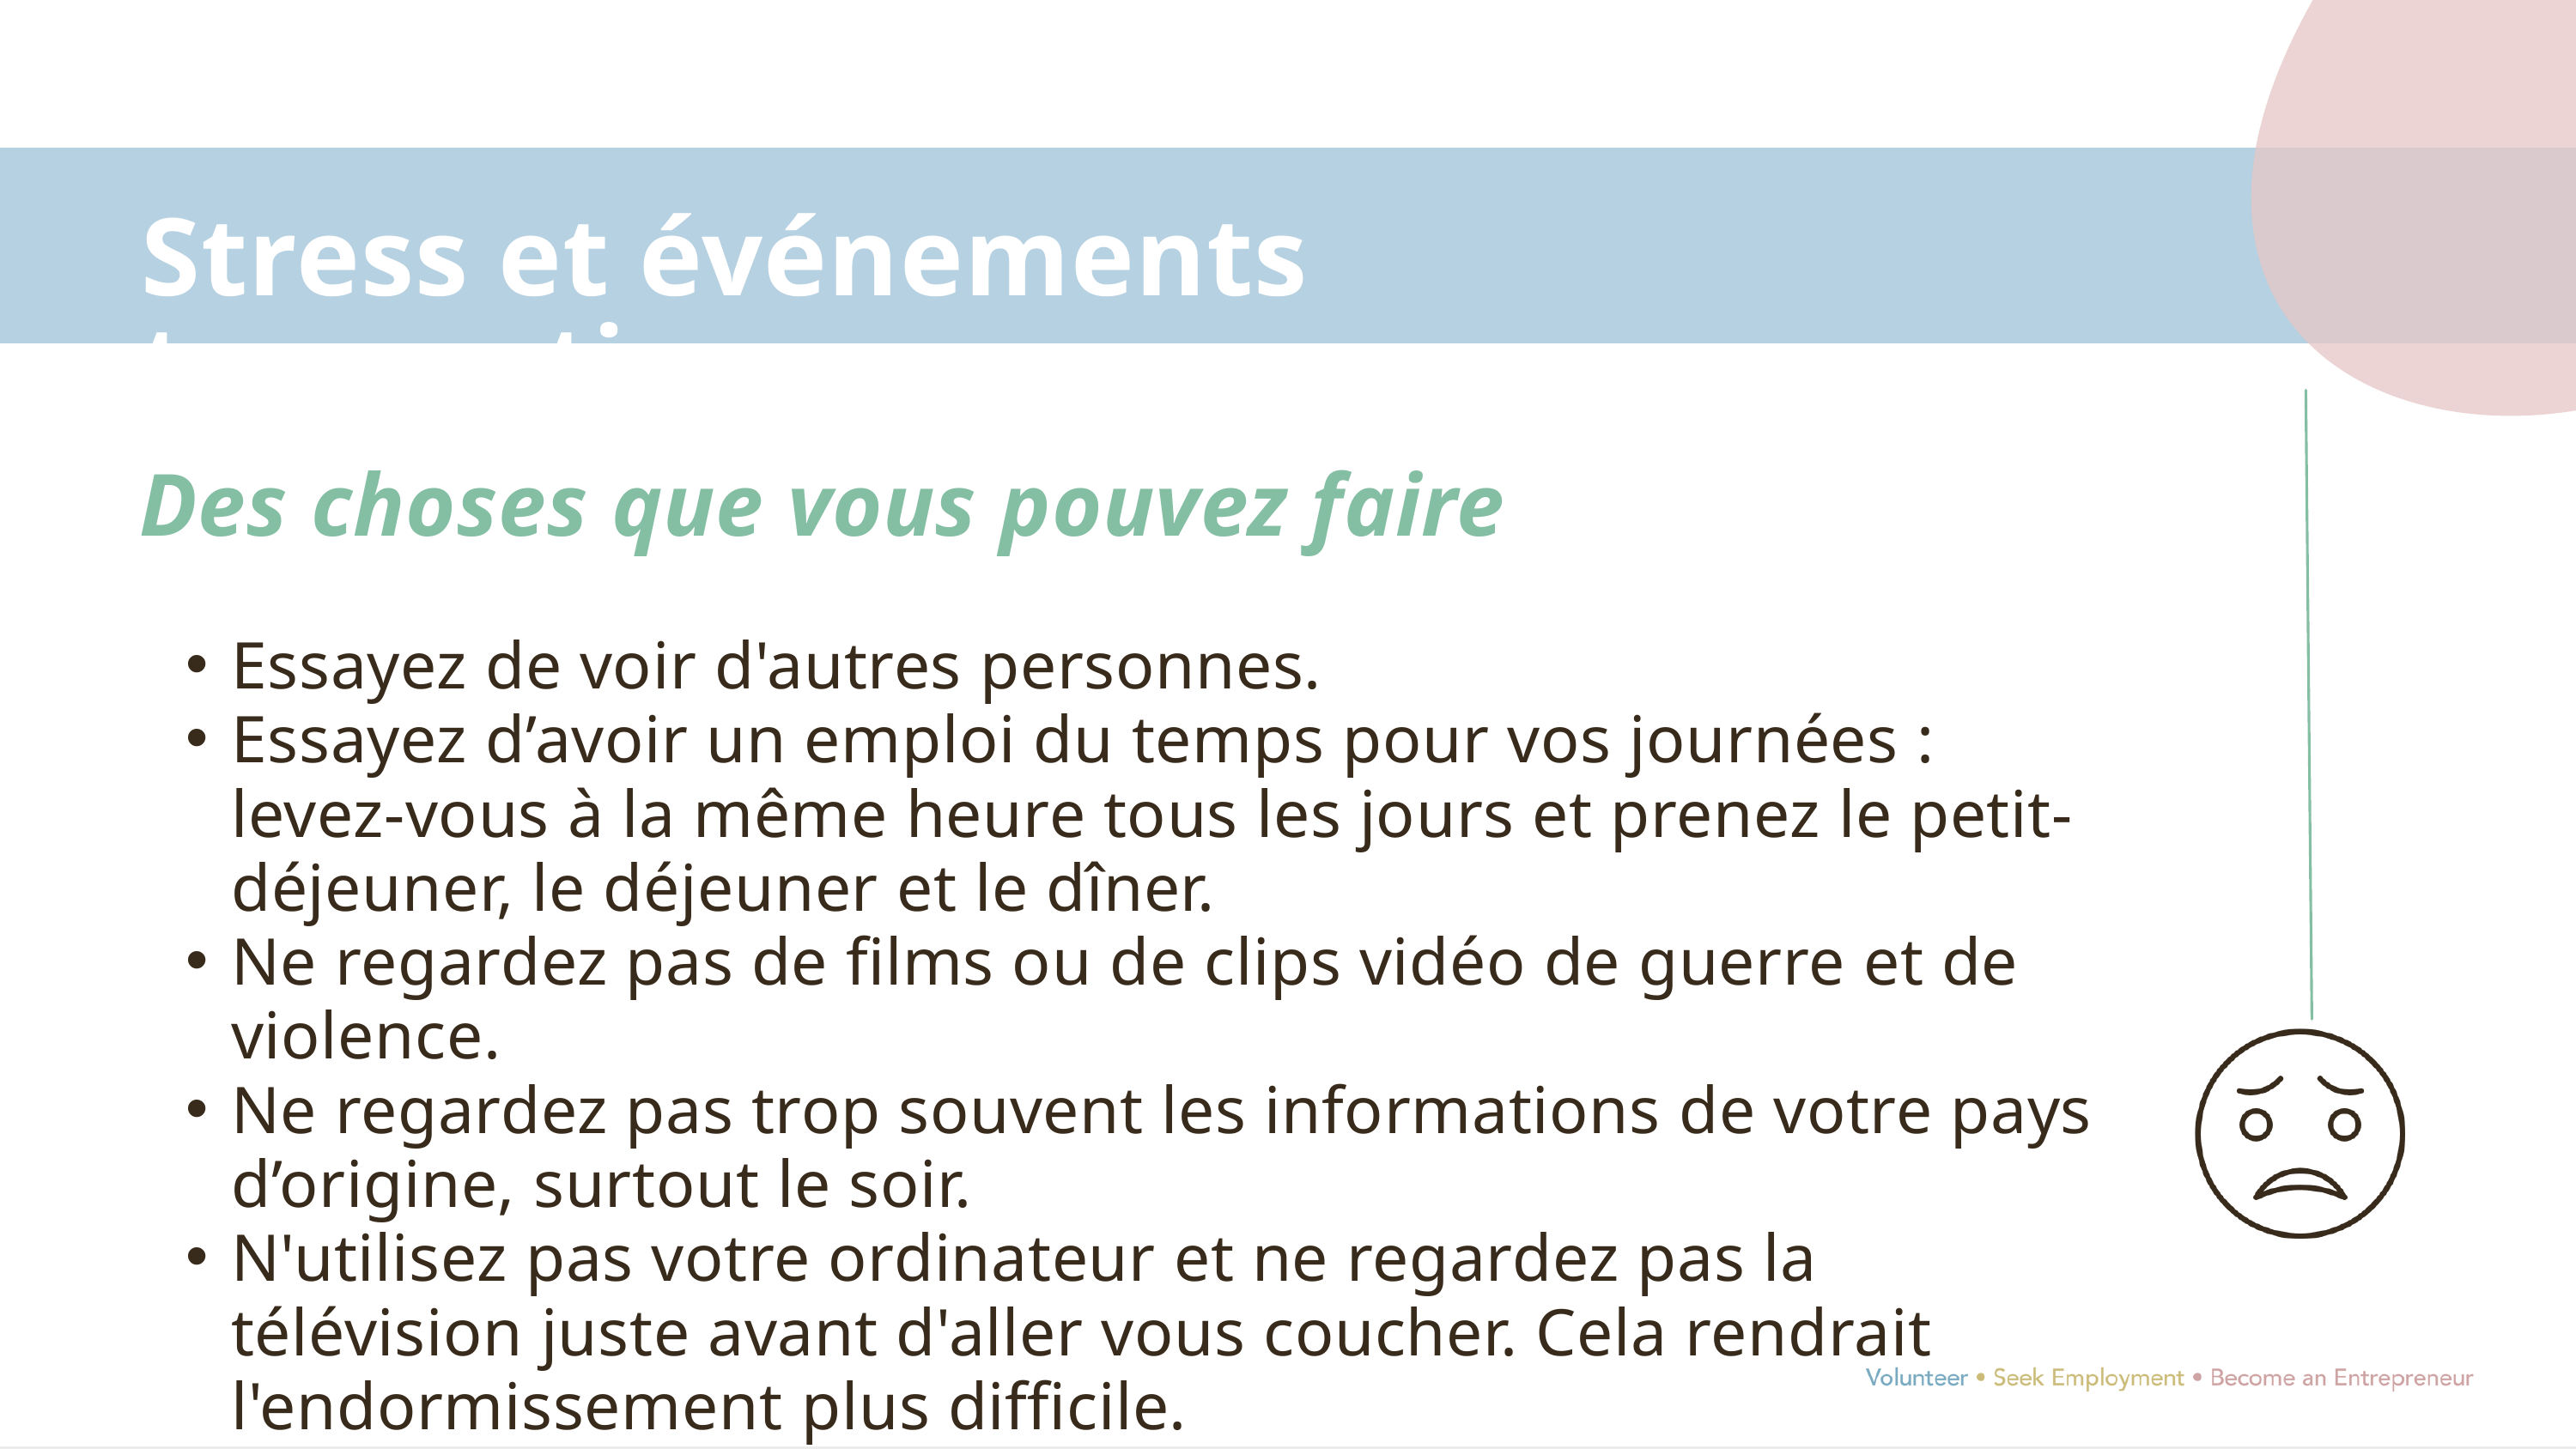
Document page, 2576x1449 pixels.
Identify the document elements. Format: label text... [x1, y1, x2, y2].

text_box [0, 147, 2246, 344]
text_box [2167, 1001, 2433, 1266]
text_box Des choses que vous pouvez faire Essayez de voir d'autres personnes. Essayez d’avoir un emploi du temps pour vos journées : levez-vous à la même heure tous les jours et prenez le petit-déjeuner, le déjeuner et le dîner. Ne regardez pas de films ou de clips vidéo de guerre et de violence. Ne regardez pas trop souvent les informations de votre pays d’origine, surtout le soir. N'utilisez pas votre ordinateur et ne regardez pas la télévision juste avant d'aller vous coucher. Cela rendrait l'endormissement plus difficile. [139, 479, 2126, 1443]
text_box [0, 1446, 2570, 1449]
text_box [2251, 0, 2576, 416]
text_box Stress et événements traumatiques [141, 354, 1899, 479]
text_box [2126, 1347, 2538, 1421]
